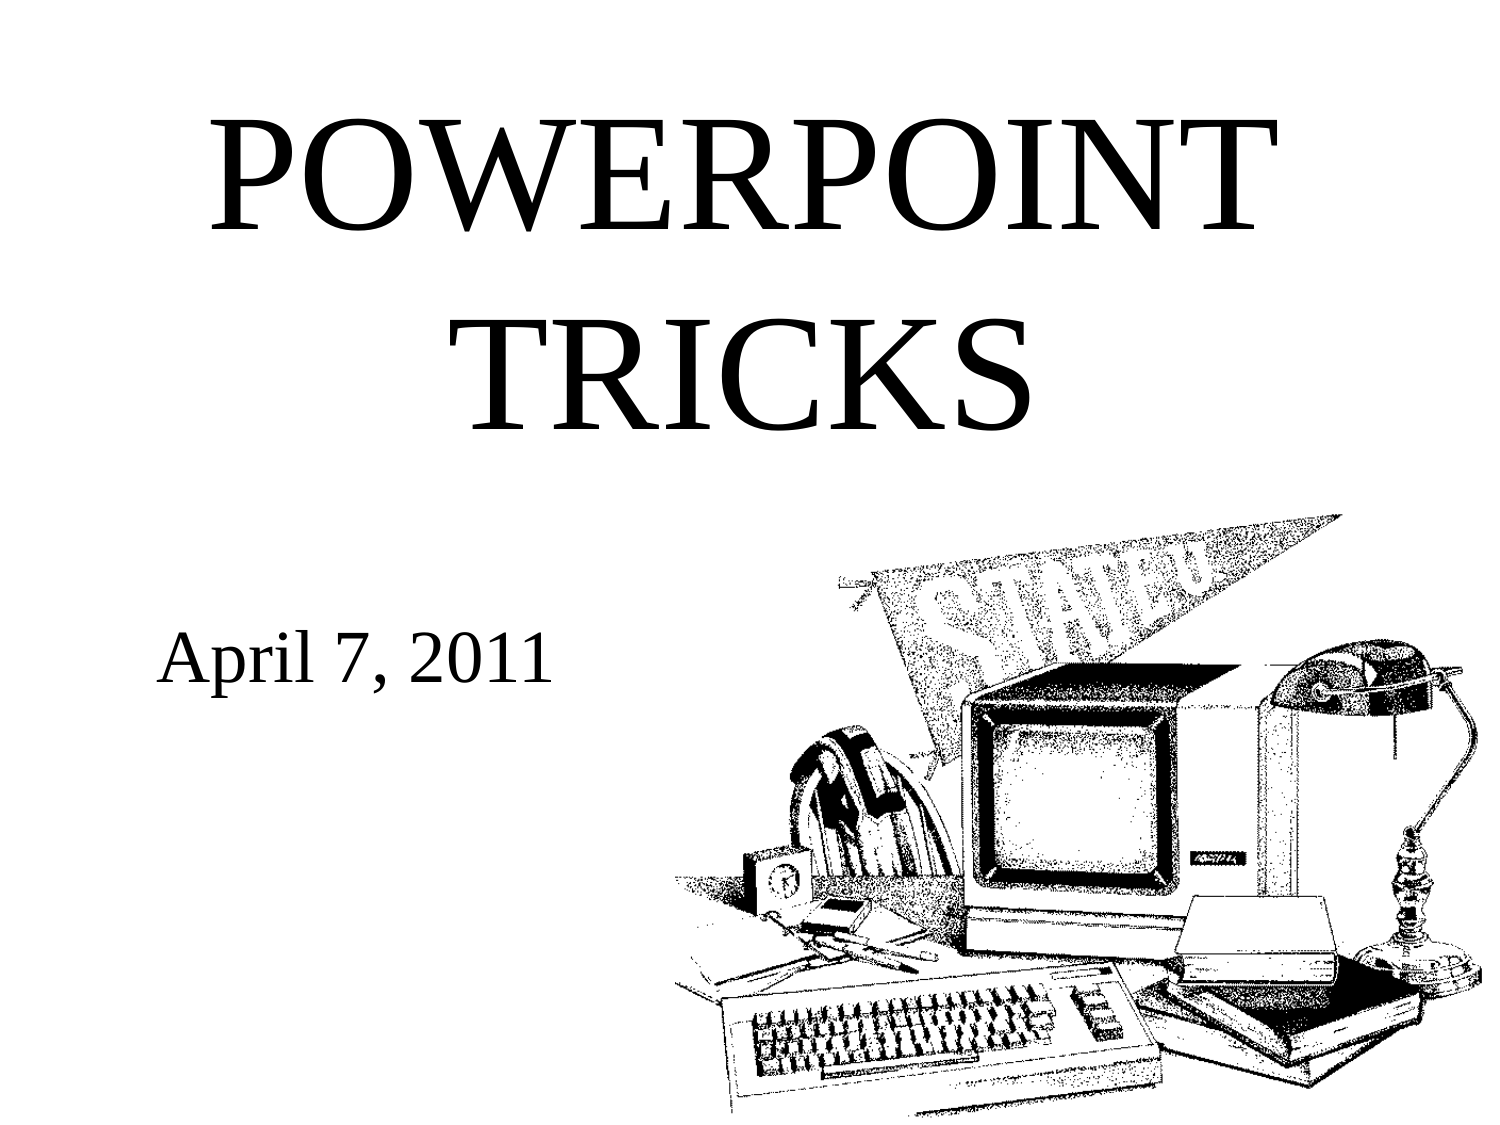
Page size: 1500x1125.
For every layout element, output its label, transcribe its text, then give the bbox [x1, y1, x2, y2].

subtitle April 7, 2011 [37, 599, 676, 863]
title POWERPOINT TRICKS [37, 37, 1451, 488]
picture [675, 509, 1500, 1125]
